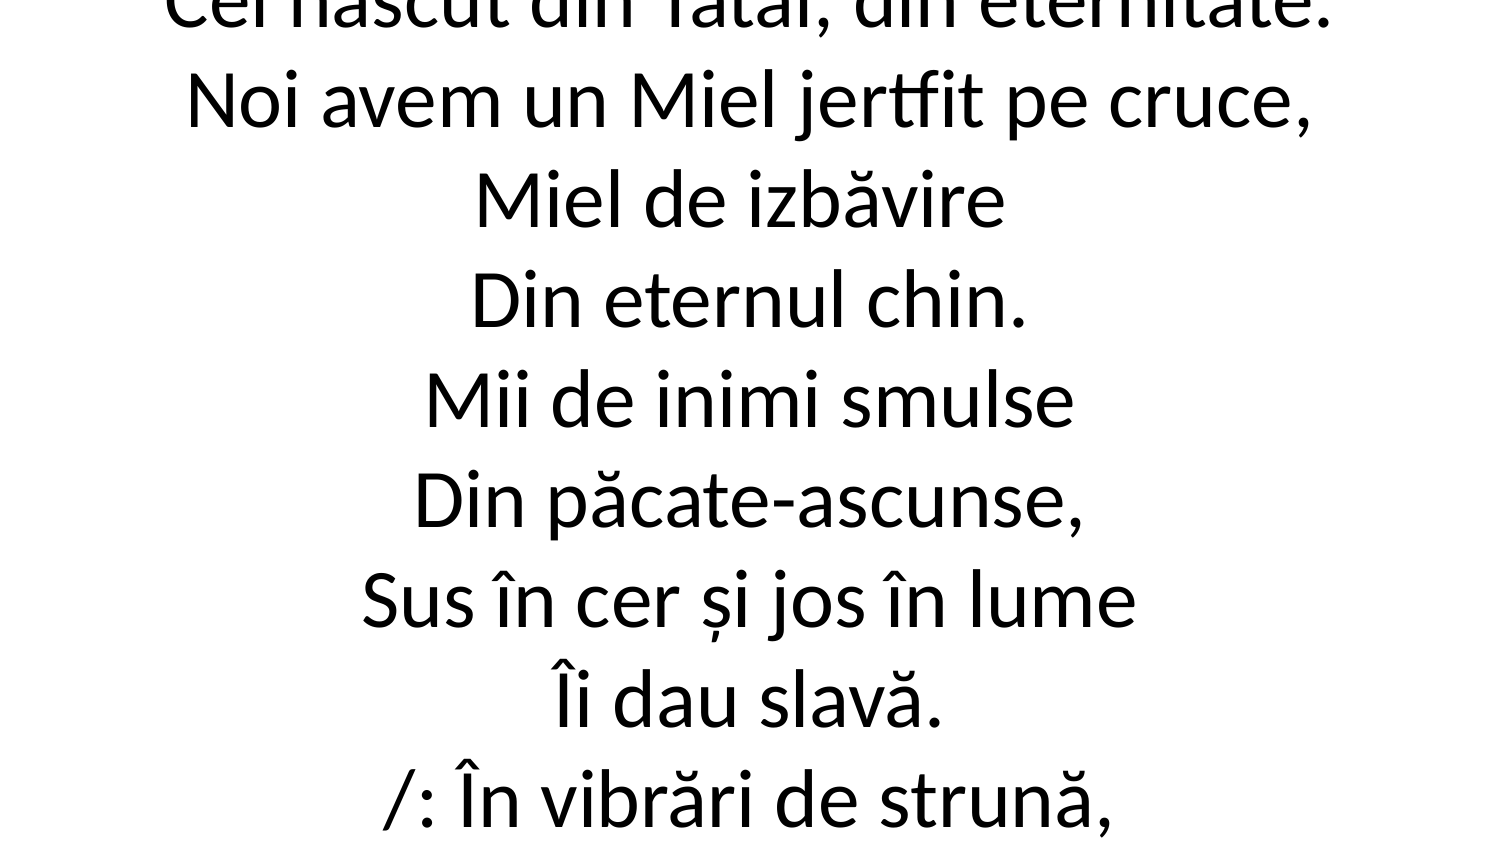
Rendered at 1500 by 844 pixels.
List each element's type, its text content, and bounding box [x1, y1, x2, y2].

text_box 2. Noi avem acolo-n cer un Frate Cel născut din Tatăl, din eternitate. Noi avem un Miel jertfit pe cruce, Miel de izbăvire Din eternul chin. Mii de inimi smulse Din păcate-ascunse, Sus în cer și jos în lume Îi dau slavă. /: În vibrări de strună, Ceru-ntreg răsună: “Aleluia lui Isus! Amin.” :/ [149, 0, 1351, 844]
